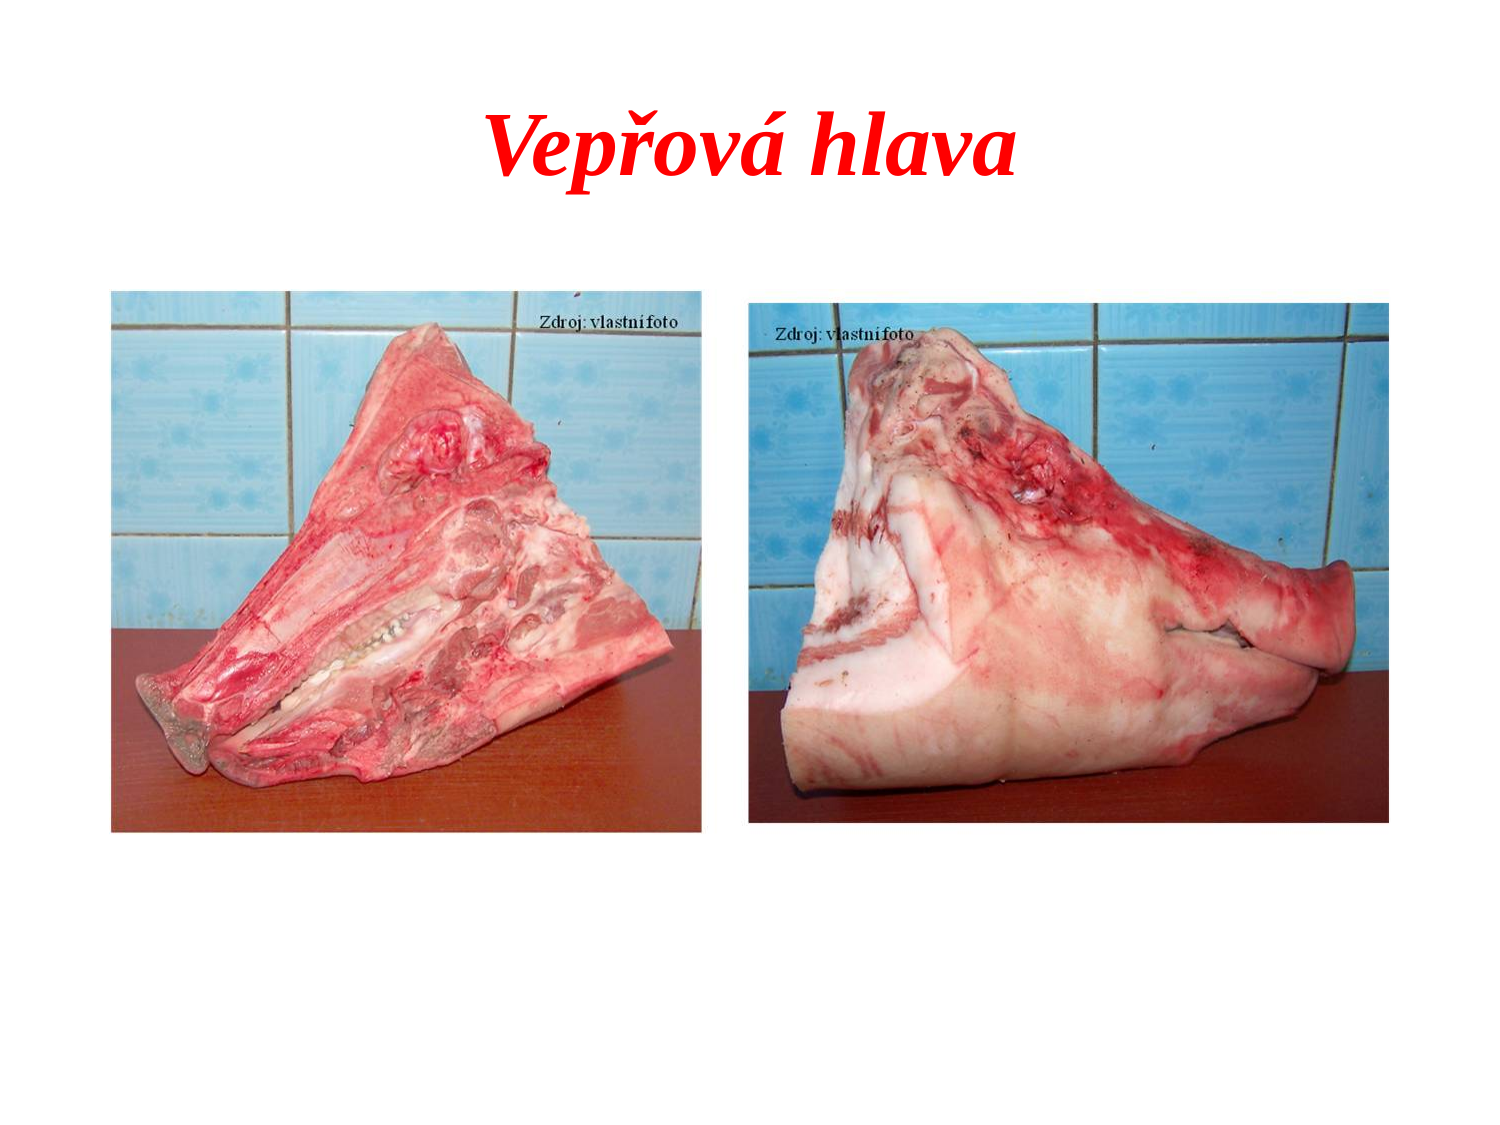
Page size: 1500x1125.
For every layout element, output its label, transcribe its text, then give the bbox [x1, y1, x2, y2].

picture [108, 289, 1392, 836]
title Vepřová hlava [75, 45, 1425, 233]
